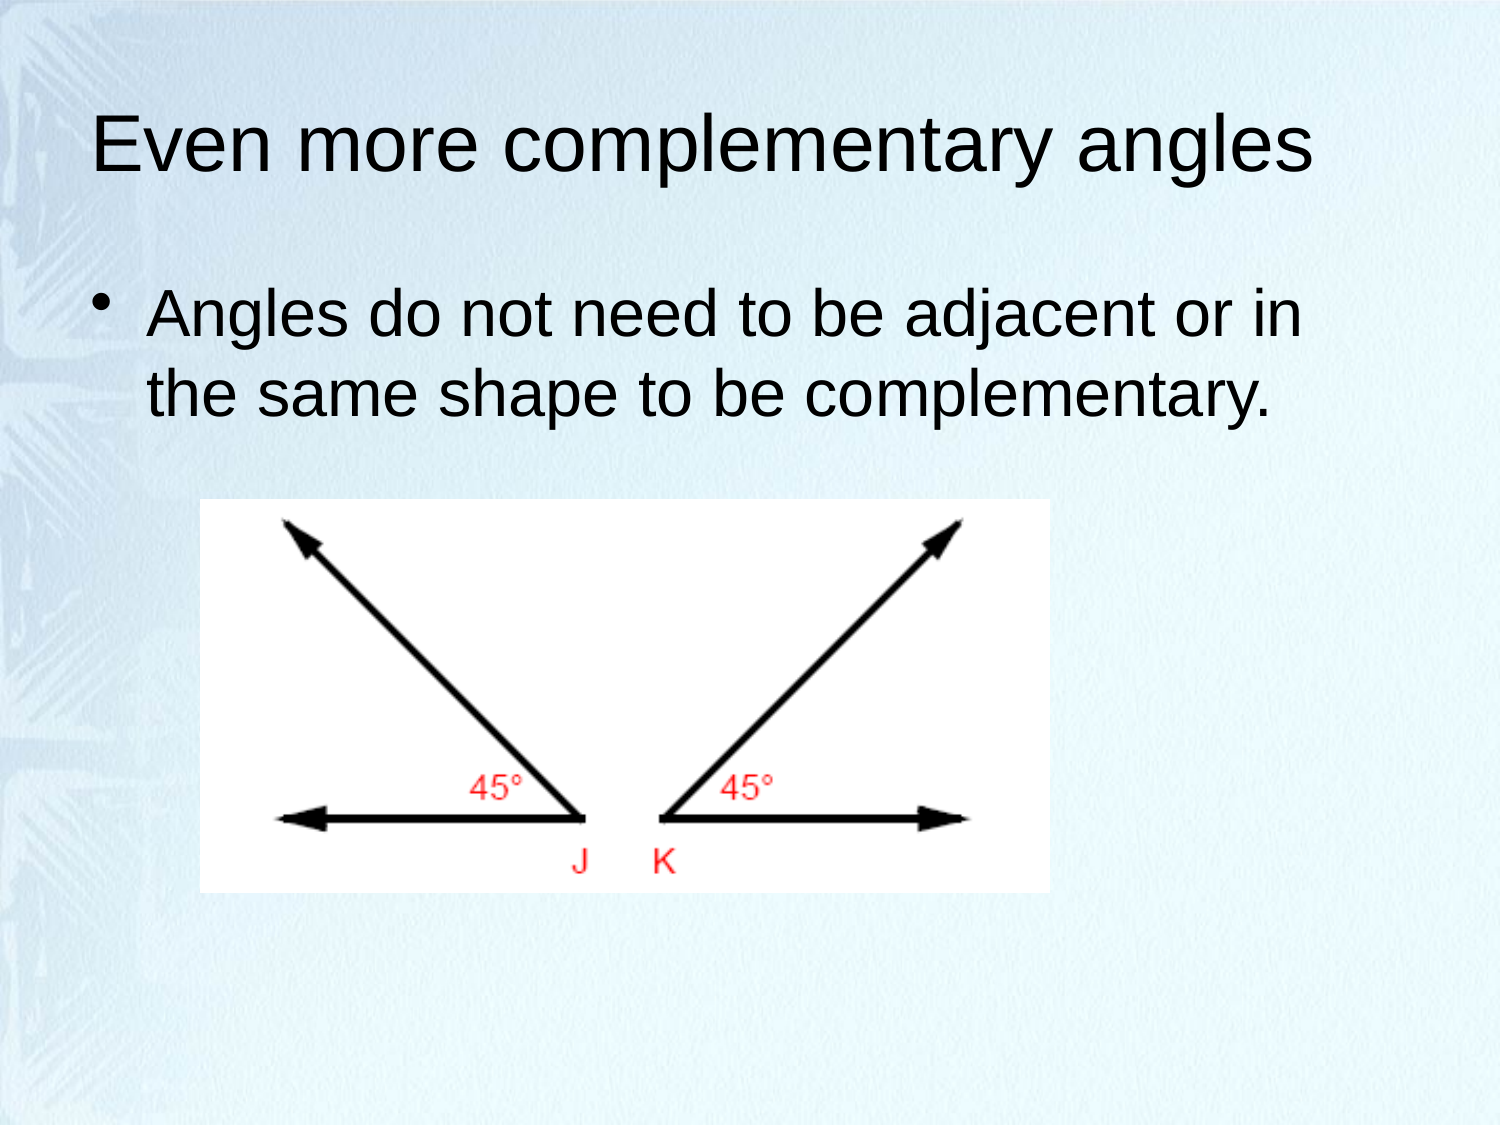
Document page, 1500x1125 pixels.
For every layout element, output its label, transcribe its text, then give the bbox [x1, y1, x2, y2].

picture [0, 0, 1500, 1125]
title Even more complementary angles [74, 44, 1426, 233]
list Angles do not need to be adjacent or in the same shape to be complementary. [74, 262, 1426, 1006]
